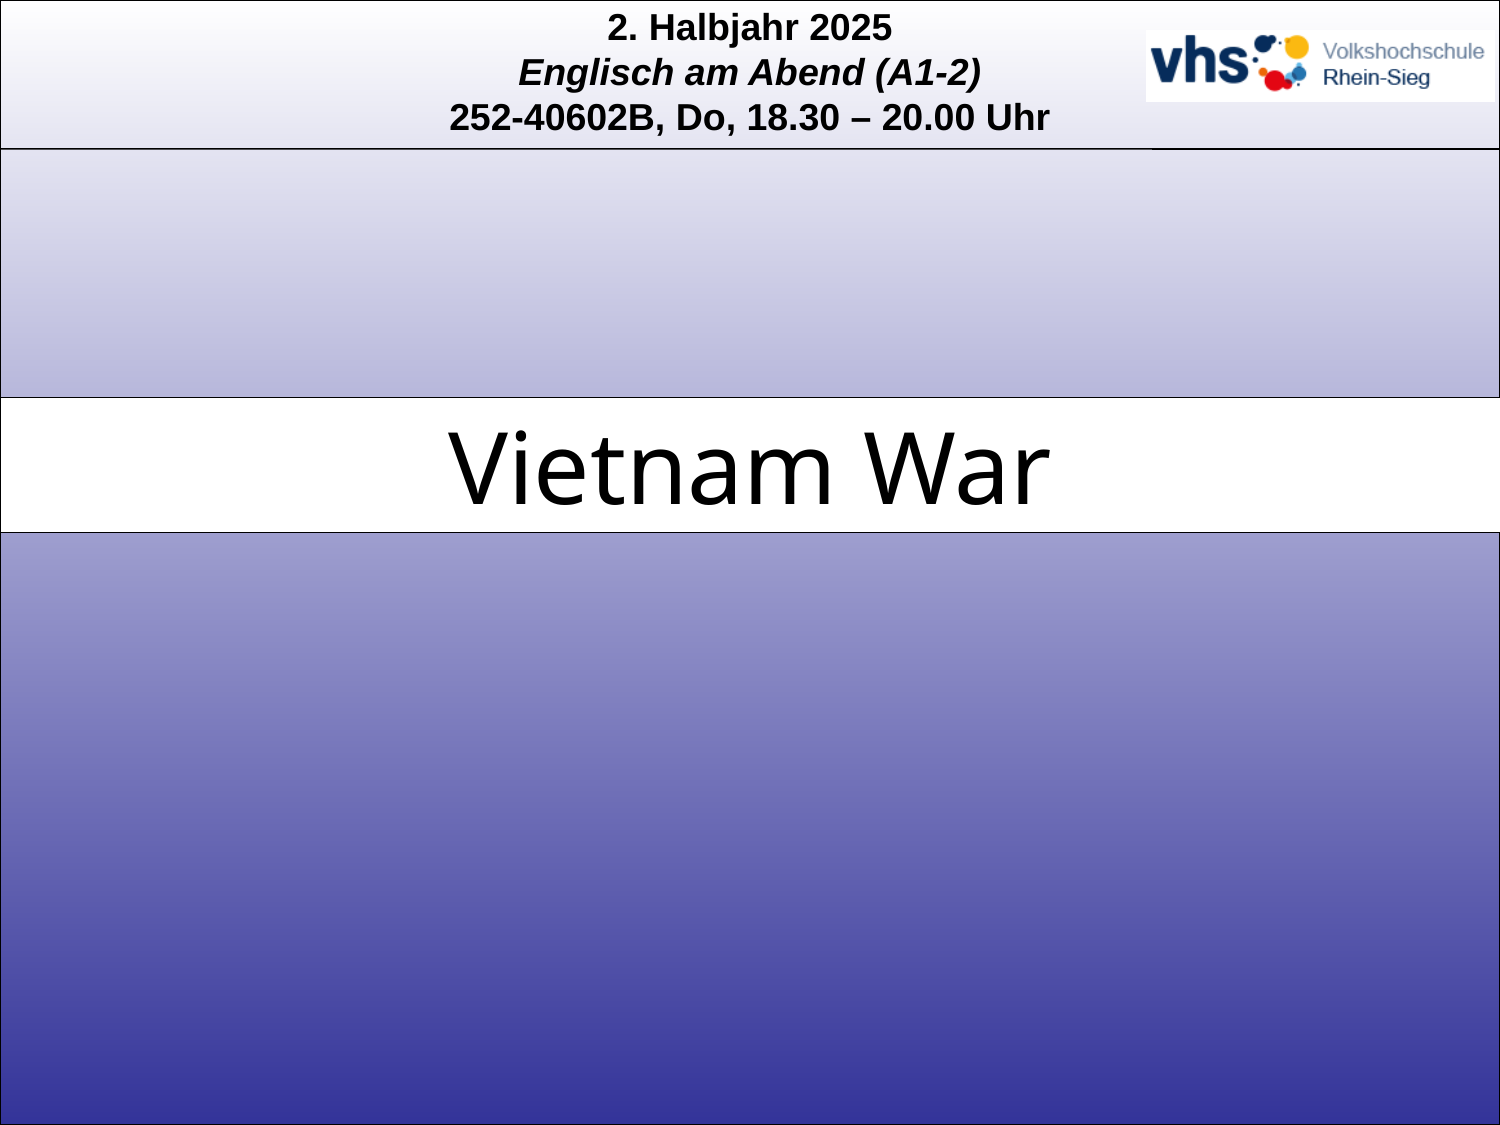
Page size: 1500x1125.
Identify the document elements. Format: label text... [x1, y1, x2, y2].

picture [1146, 30, 1495, 102]
text_box Vietnam War [0, 397, 1500, 532]
